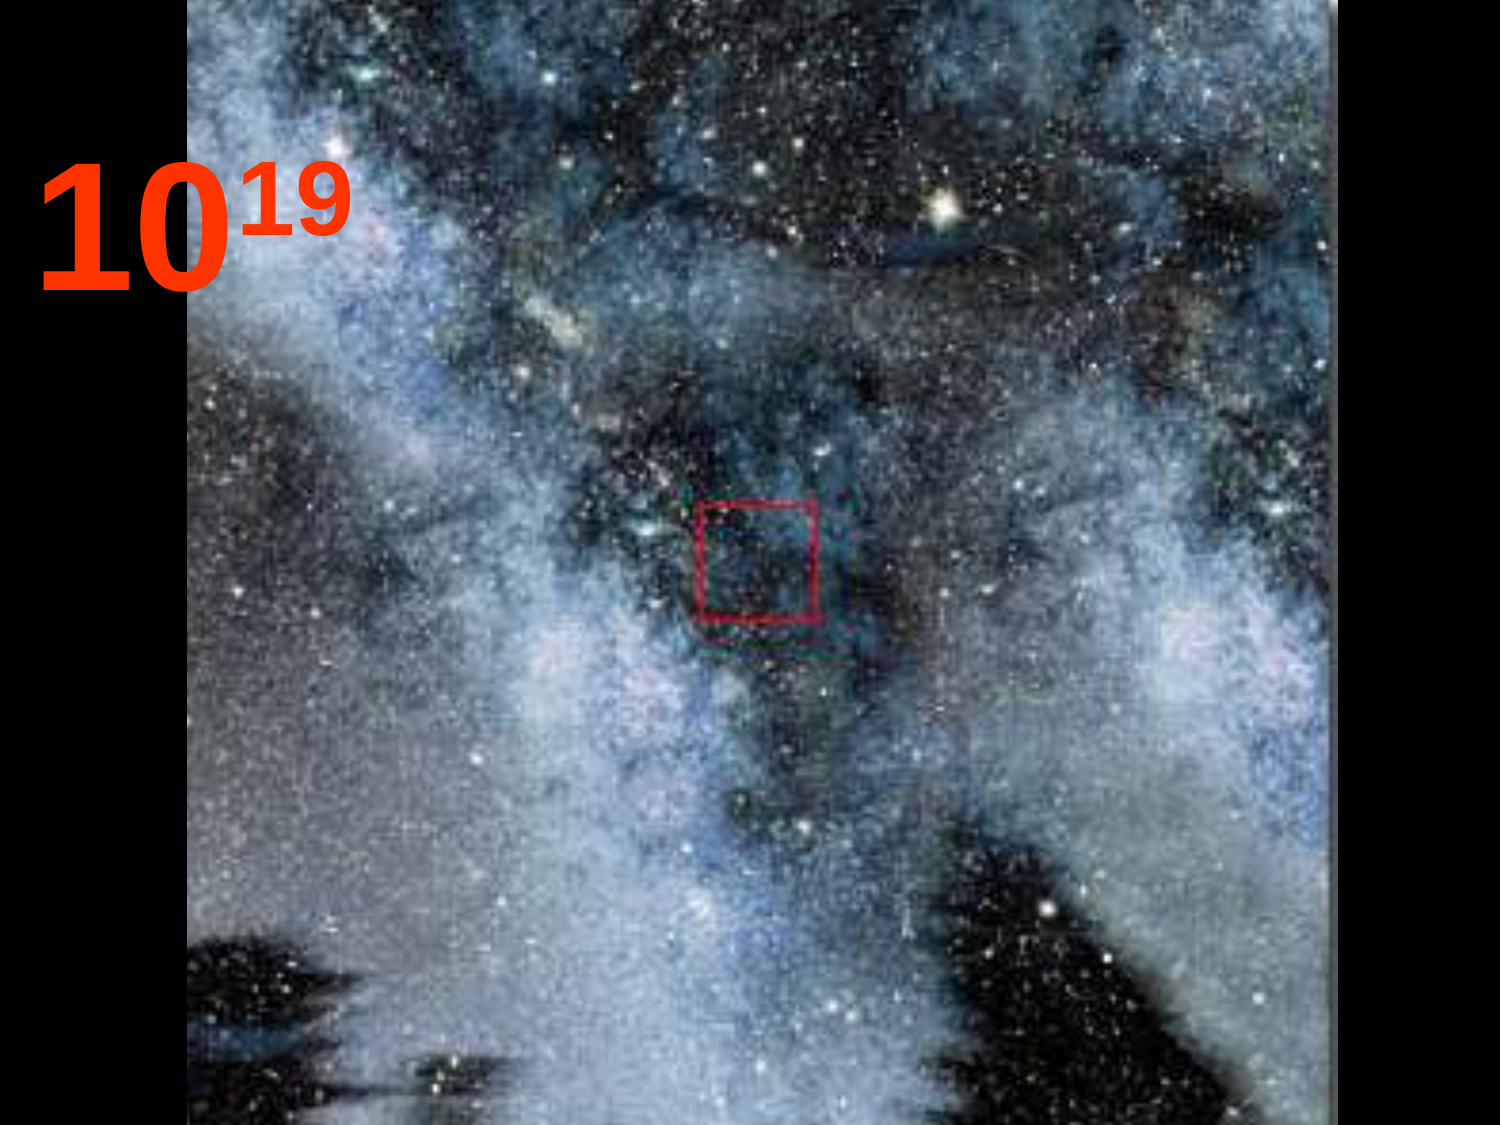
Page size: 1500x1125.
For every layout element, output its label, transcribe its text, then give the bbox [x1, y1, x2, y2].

text_box 1019 [17, 99, 182, 335]
picture [187, 0, 1338, 1125]
